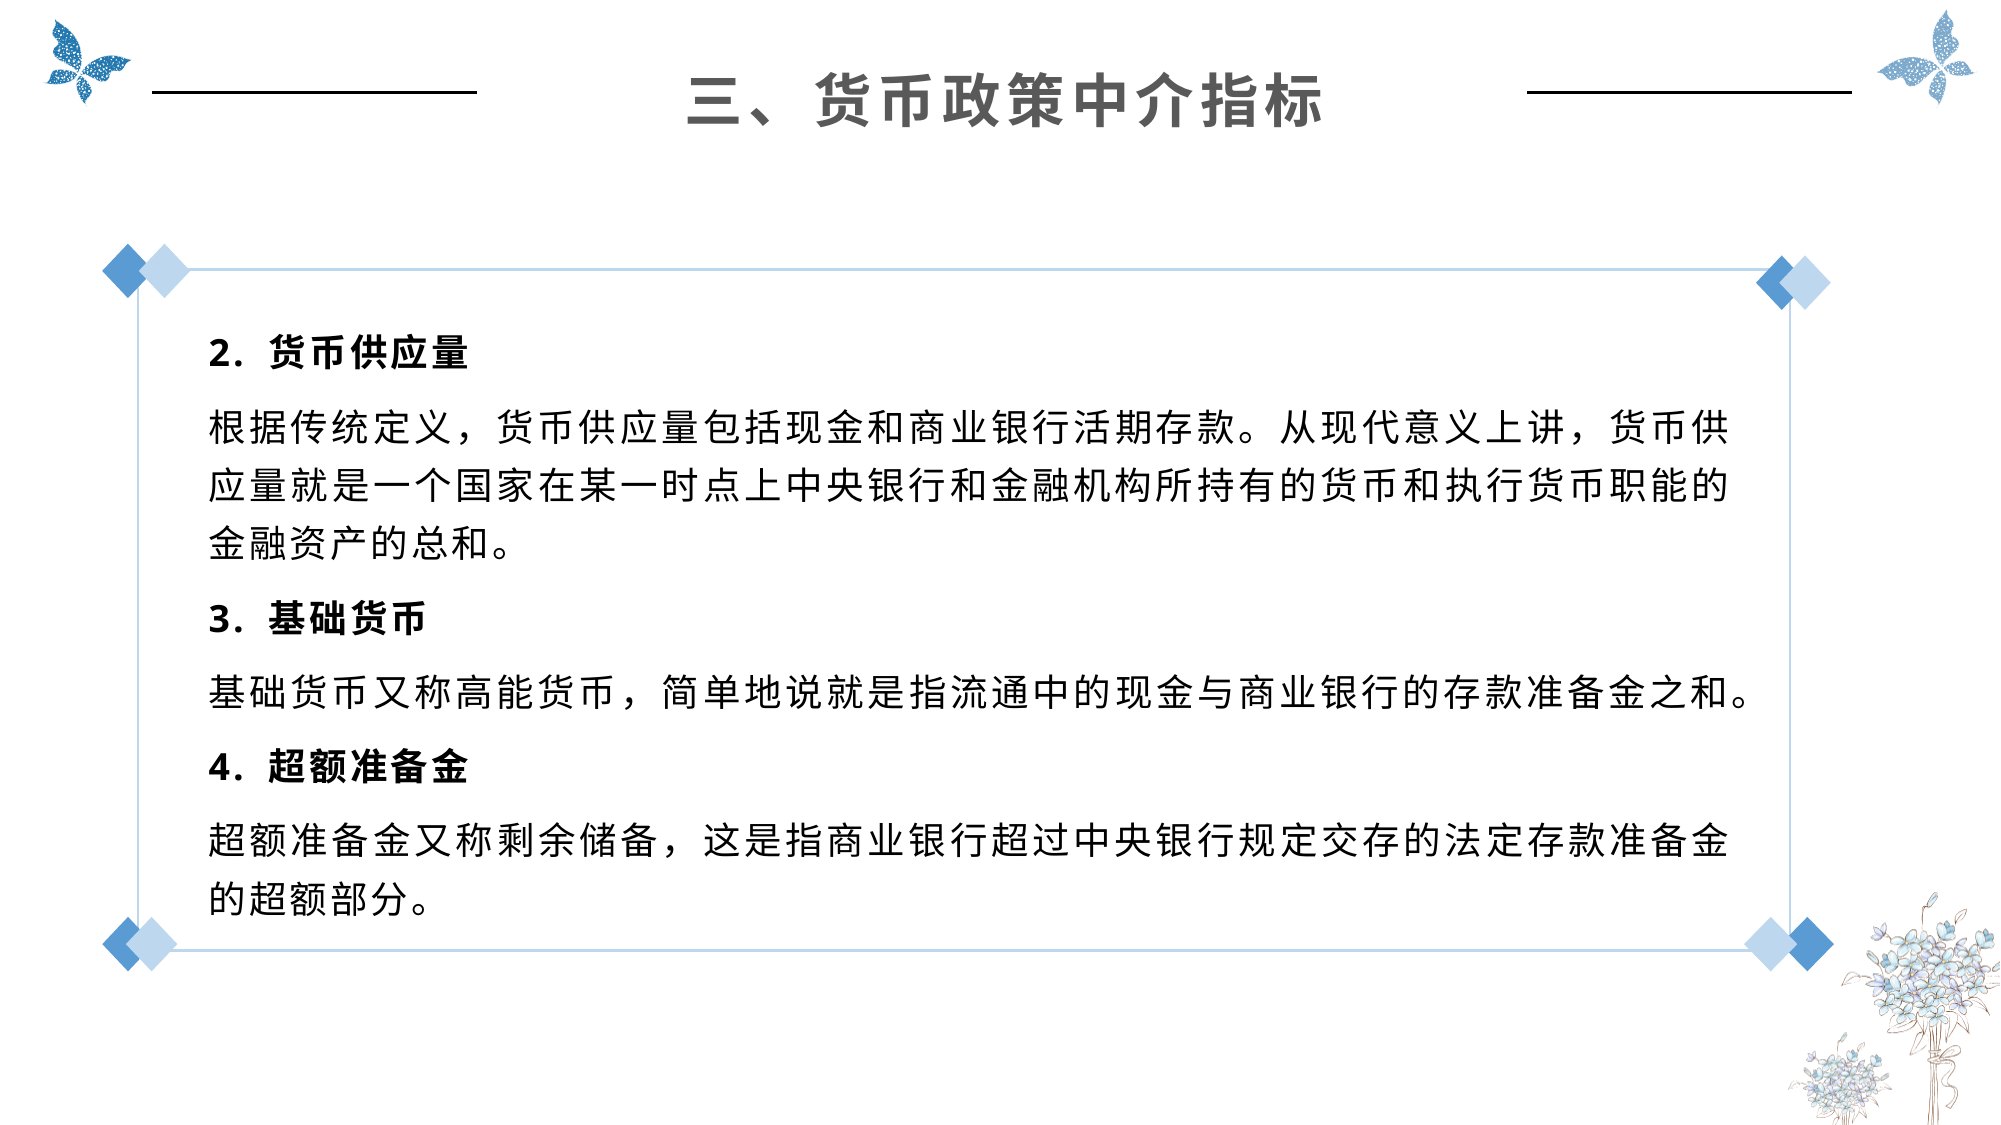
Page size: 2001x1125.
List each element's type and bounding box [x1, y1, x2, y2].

text_box [151, 55, 1852, 142]
picture [1788, 892, 2000, 1125]
text_box [102, 243, 1834, 972]
